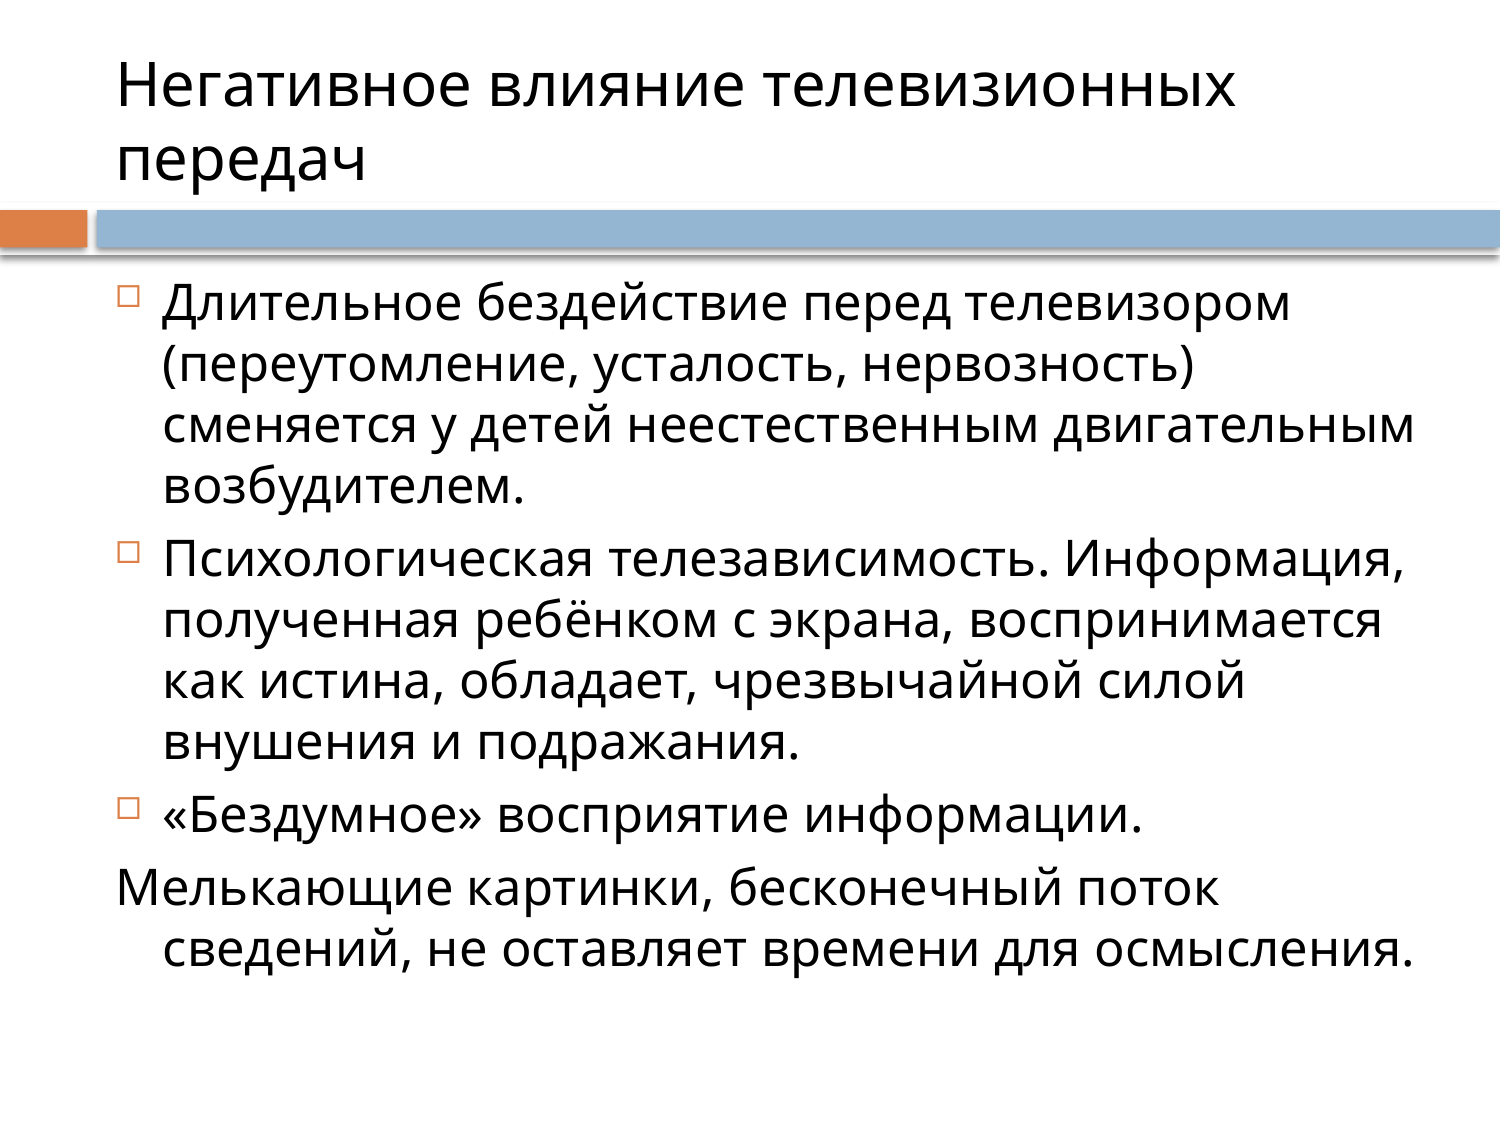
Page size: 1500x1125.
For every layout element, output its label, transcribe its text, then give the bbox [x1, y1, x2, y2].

title Негативное влияние телевизионных передач [100, 37, 1438, 200]
list Длительное бездействие перед телевизором (переутомление, усталость, нервозность) сменяется у детей неестественным двигательным возбудителем. Психологическая телезависимость. Информация, полученная ребёнком с экрана, воспринимается как истина, обладает, чрезвычайной силой внушения и подражания. «Бездумное» восприятие информации. Мелькающие картинки, бесконечный поток сведений, не оставляет времени для осмысления. [100, 262, 1438, 1000]
